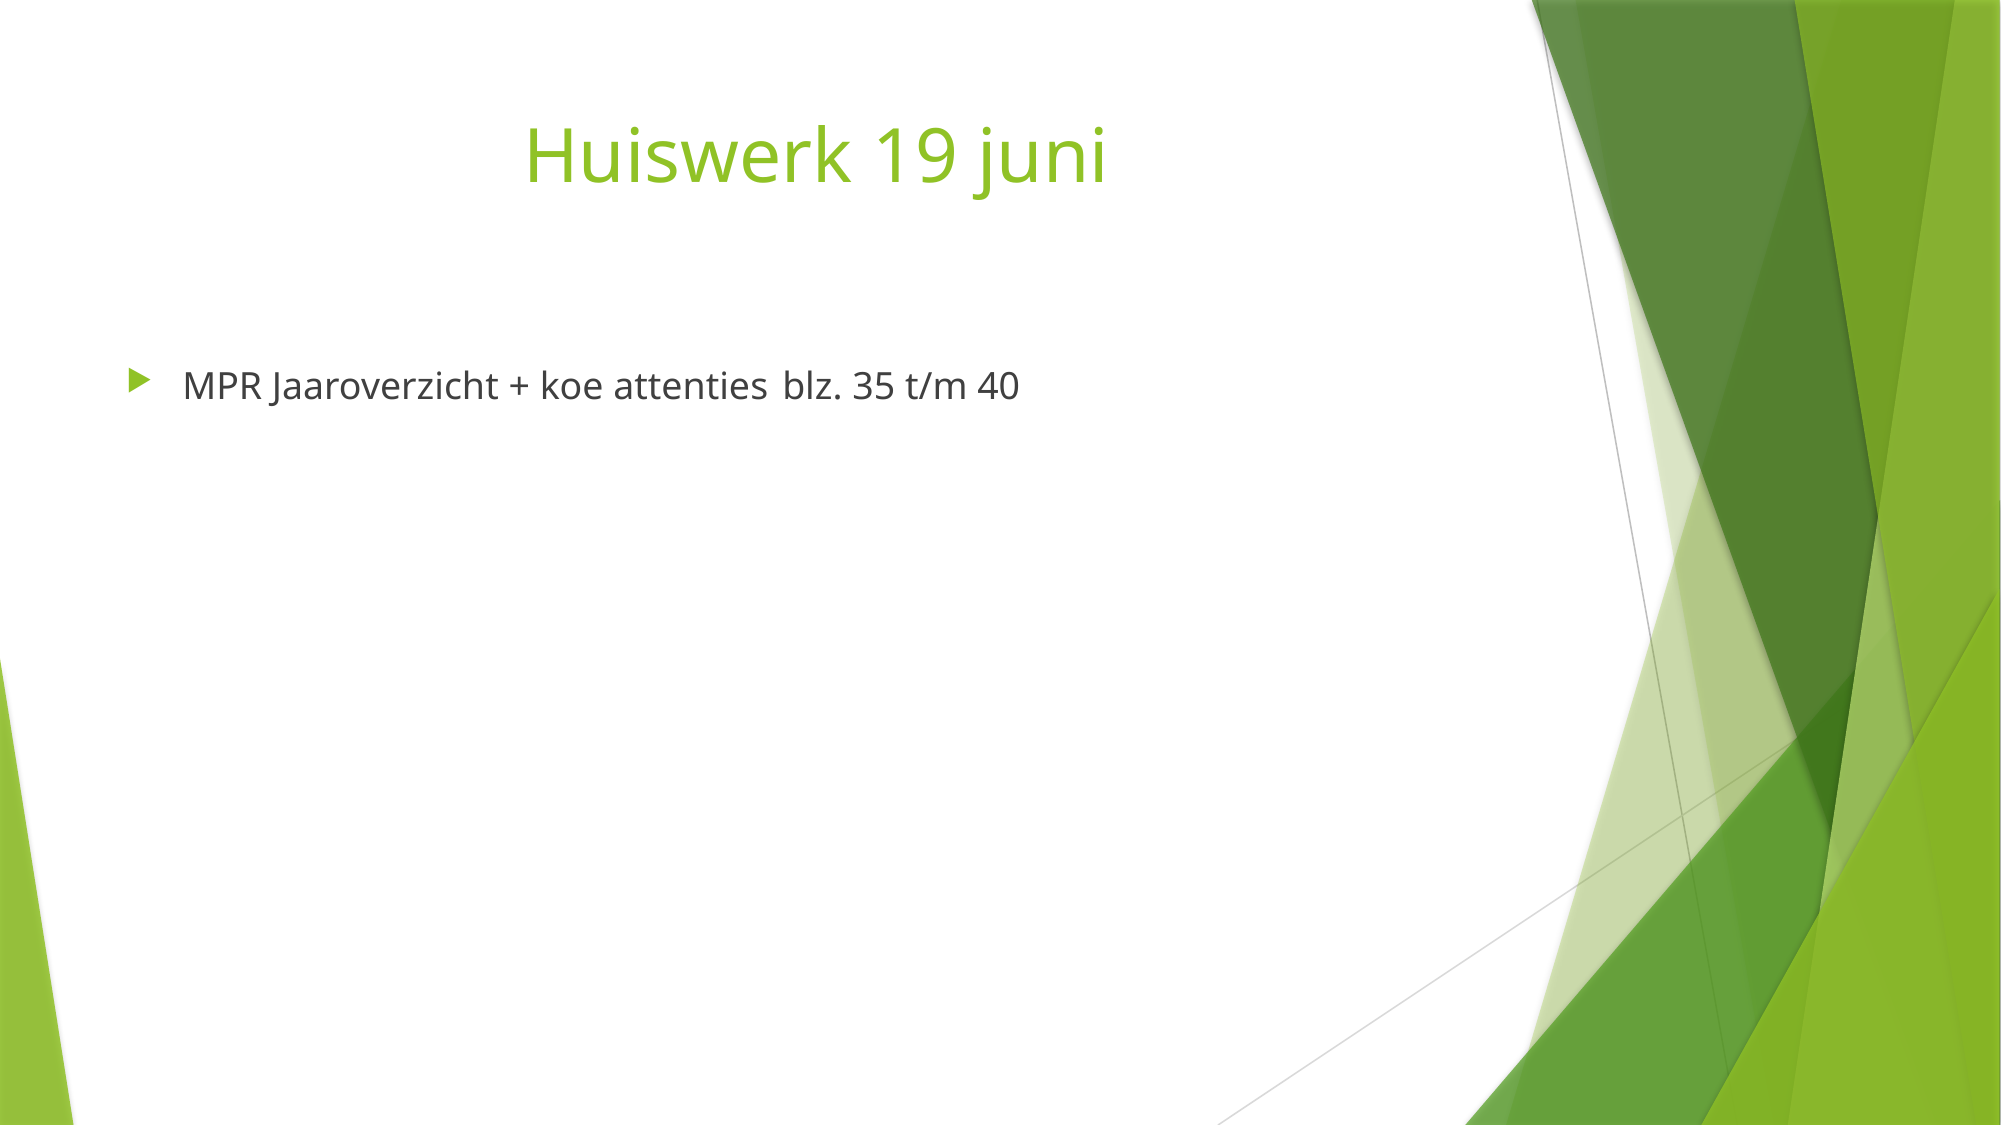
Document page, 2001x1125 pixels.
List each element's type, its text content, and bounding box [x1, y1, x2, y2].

title Huiswerk 19 juni [111, 99, 1522, 317]
list MPR Jaaroverzicht + koe attenties blz. 35 t/m 40 [111, 354, 1522, 992]
